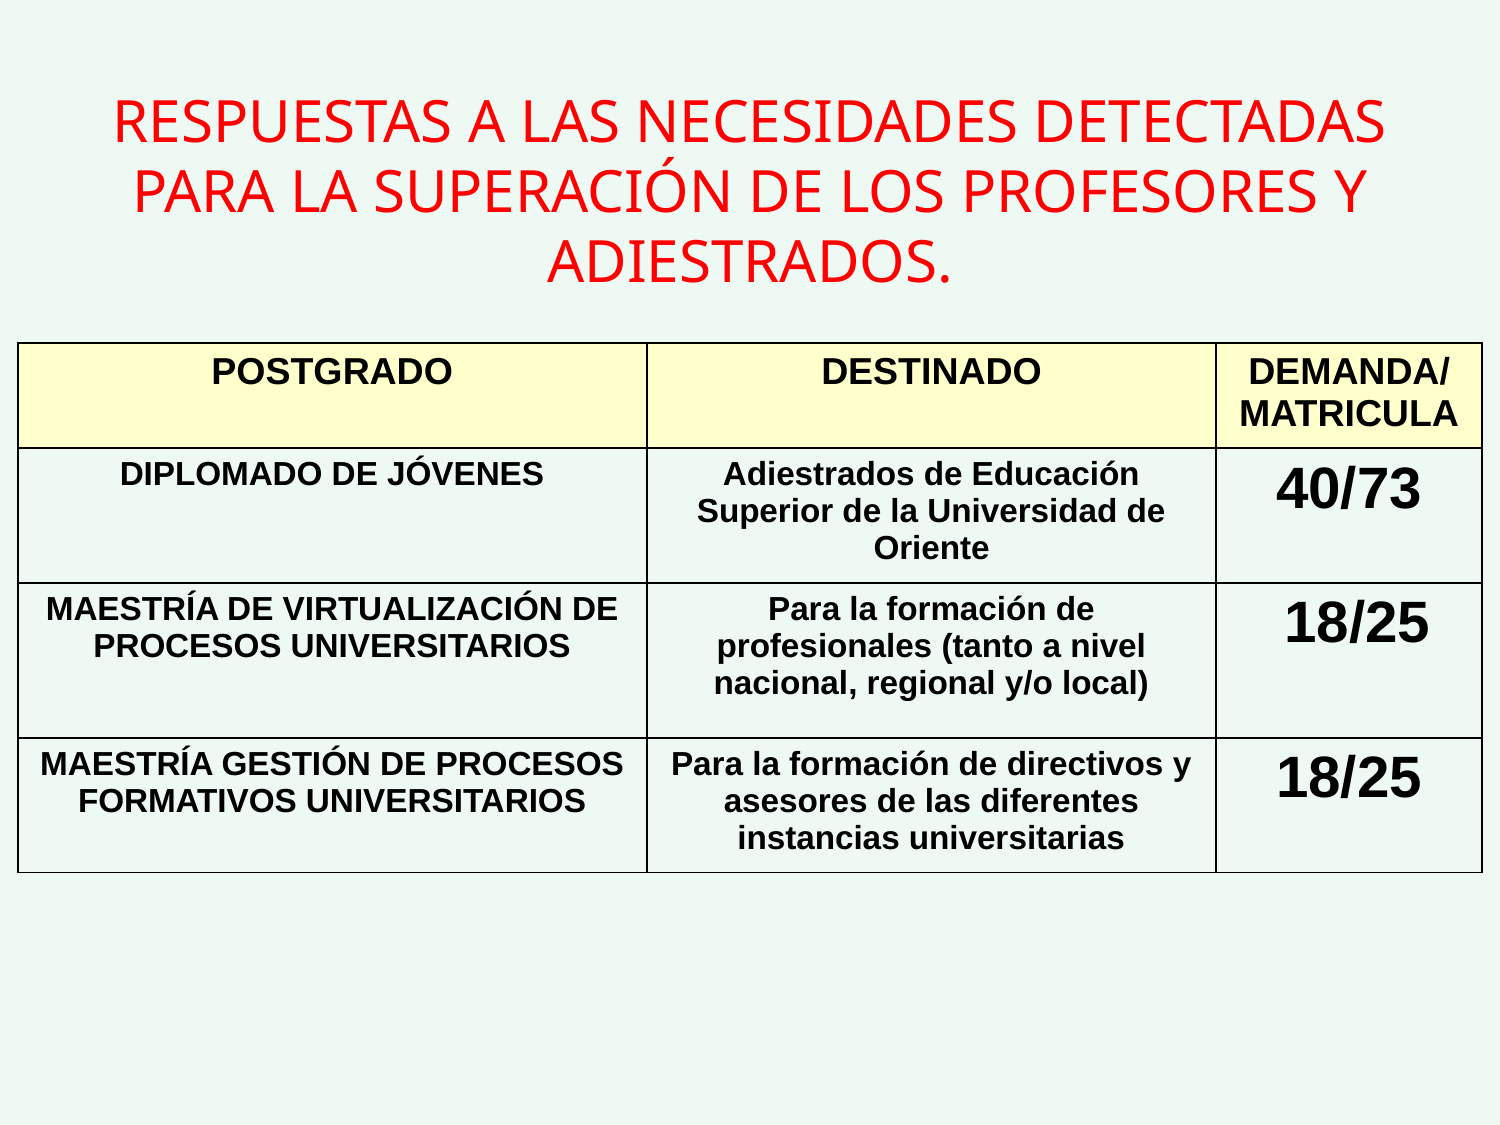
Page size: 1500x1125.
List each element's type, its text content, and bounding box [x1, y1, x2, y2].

table_cell MAESTRÍA GESTIÓN DE PROCESOS FORMATIVOS UNIVERSITARIOS [19, 739, 646, 872]
text_box RESPUESTAS A LAS NECESIDADES DETECTADAS PARA LA SUPERACIÓN DE LOS PROFESORES Y ADIESTRADOS. [64, 76, 1436, 302]
table_cell Para la formación de directivos y asesores de las diferentes instancias universitarias [648, 739, 1215, 872]
table_cell 40/73 [1217, 449, 1481, 582]
table_header POSTGRADO [19, 344, 646, 447]
table_cell 18/25 [1217, 584, 1481, 737]
table_header DEMANDA/ MATRICULA [1217, 344, 1481, 447]
table_cell 18/25 [1217, 739, 1481, 872]
table_cell Adiestrados de Educación Superior de la Universidad de Oriente [648, 449, 1215, 582]
table_cell DIPLOMADO DE JÓVENES [19, 449, 646, 582]
table_cell MAESTRÍA DE VIRTUALIZACIÓN DE PROCESOS UNIVERSITARIOS [19, 584, 646, 737]
table_cell Para la formación de profesionales (tanto a nivel nacional, regional y/o local) [648, 584, 1215, 737]
table_header DESTINADO [648, 344, 1215, 447]
